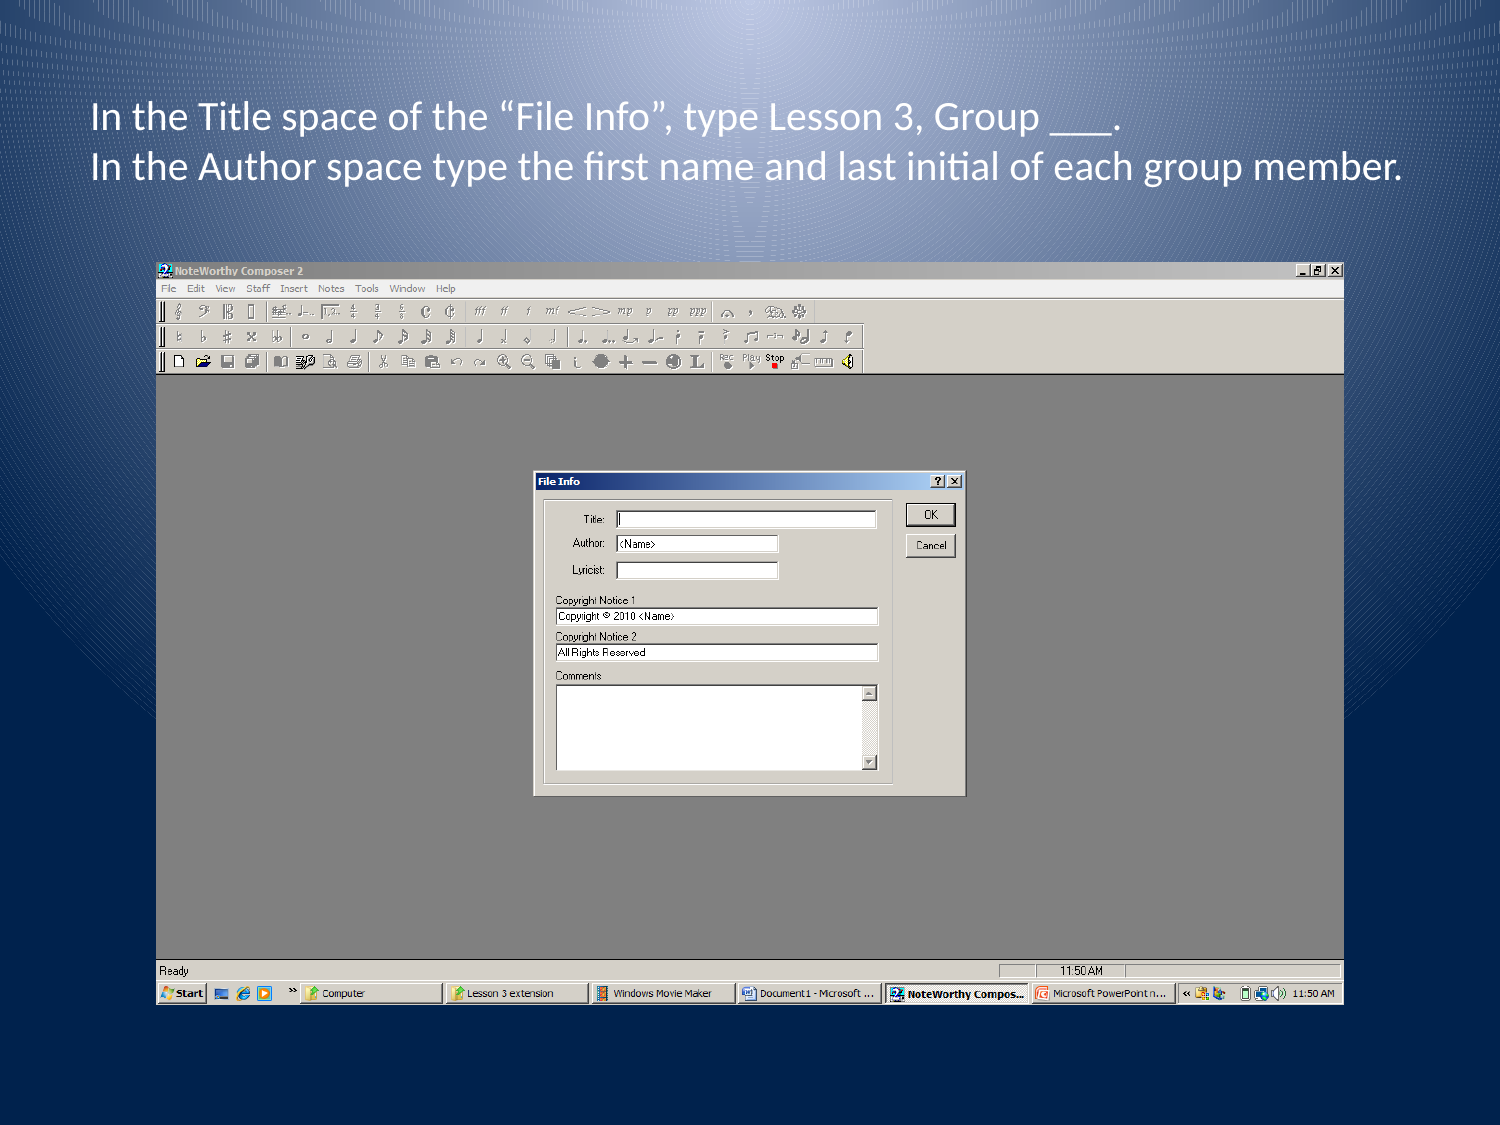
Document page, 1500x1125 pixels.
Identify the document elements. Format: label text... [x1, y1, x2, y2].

title In the Title space of the “File Info”, type Lesson 3, Group ___. In the Author space type the first name and last initial of each group member. [75, 45, 1425, 233]
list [155, 262, 1345, 1006]
